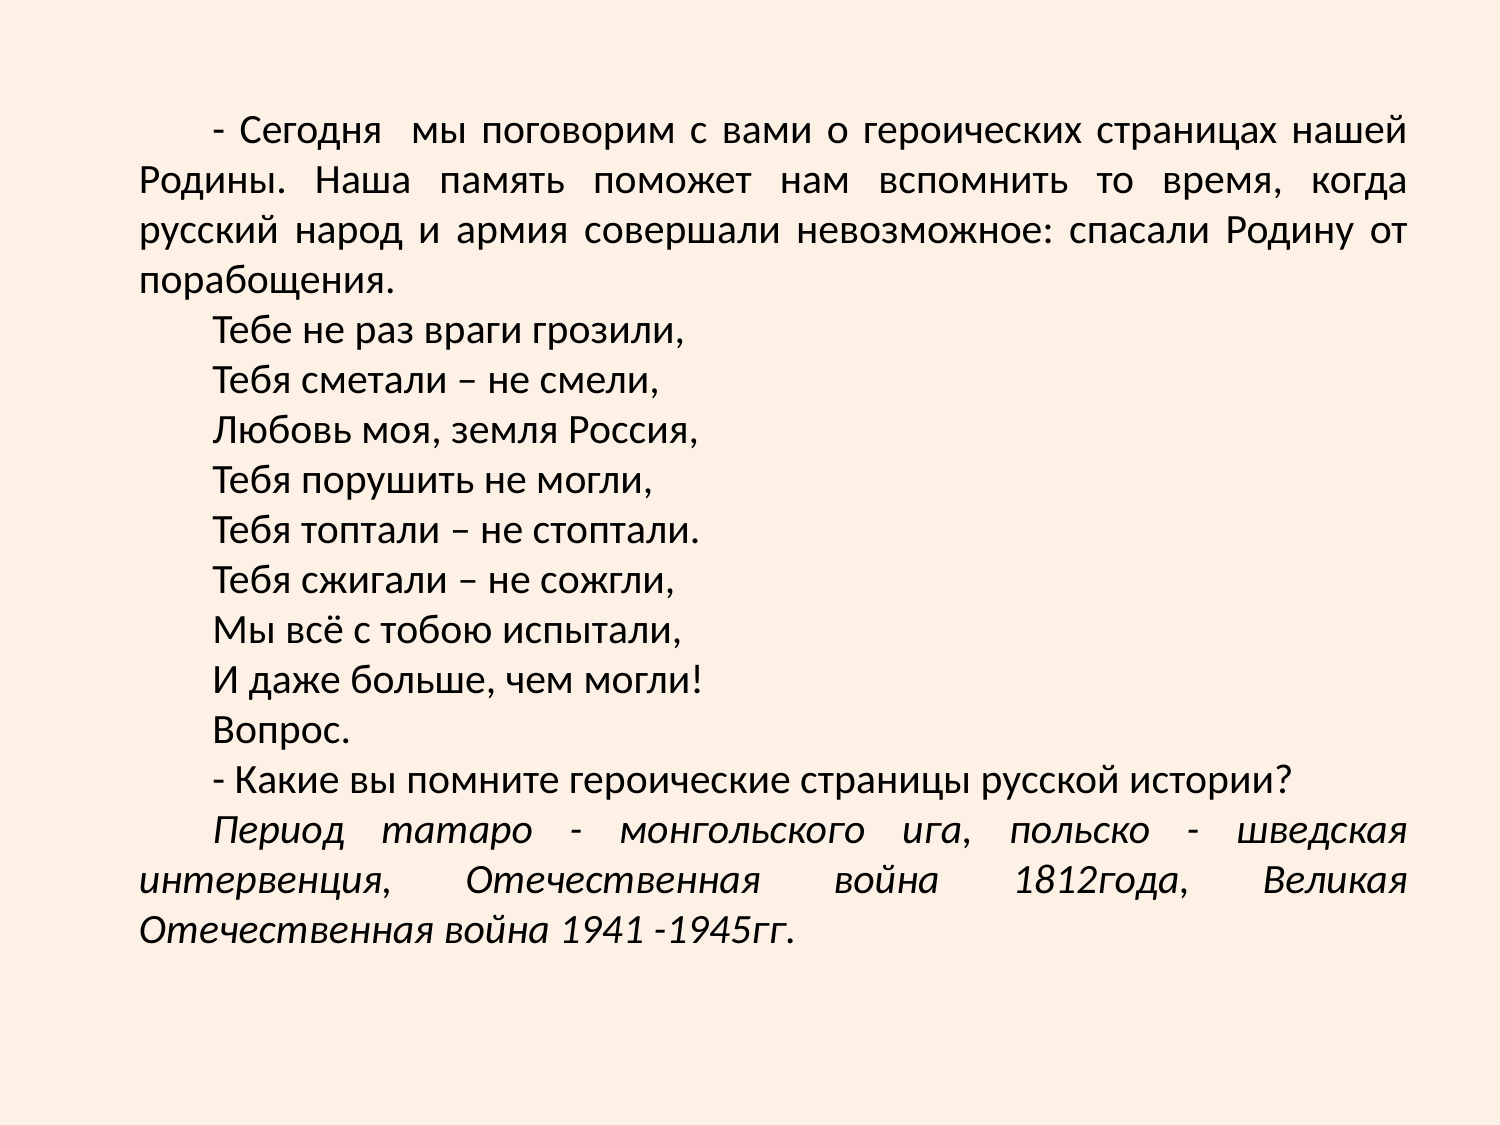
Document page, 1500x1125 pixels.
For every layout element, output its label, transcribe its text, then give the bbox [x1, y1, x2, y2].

text_box - Сегодня мы поговорим с вами о героических страницах нашей Родины. Наша память поможет нам вспомнить то время, когда русский народ и армия совершали невозможное: спасали Родину от порабощения. Тебе не раз враги грозили, Тебя сметали – не смели, Любовь моя, земля Россия, Тебя порушить не могли, Тебя топтали – не стоптали. Тебя сжигали – не сожгли, Мы всё с тобою испытали, И даже больше, чем могли! Вопрос. - Какие вы помните героические страницы русской истории? Период татаро - монгольского ига, польско - шведская интервенция, Отечественная война 1812года, Великая Отечественная война 1941 -1945гг. [123, 94, 1424, 960]
